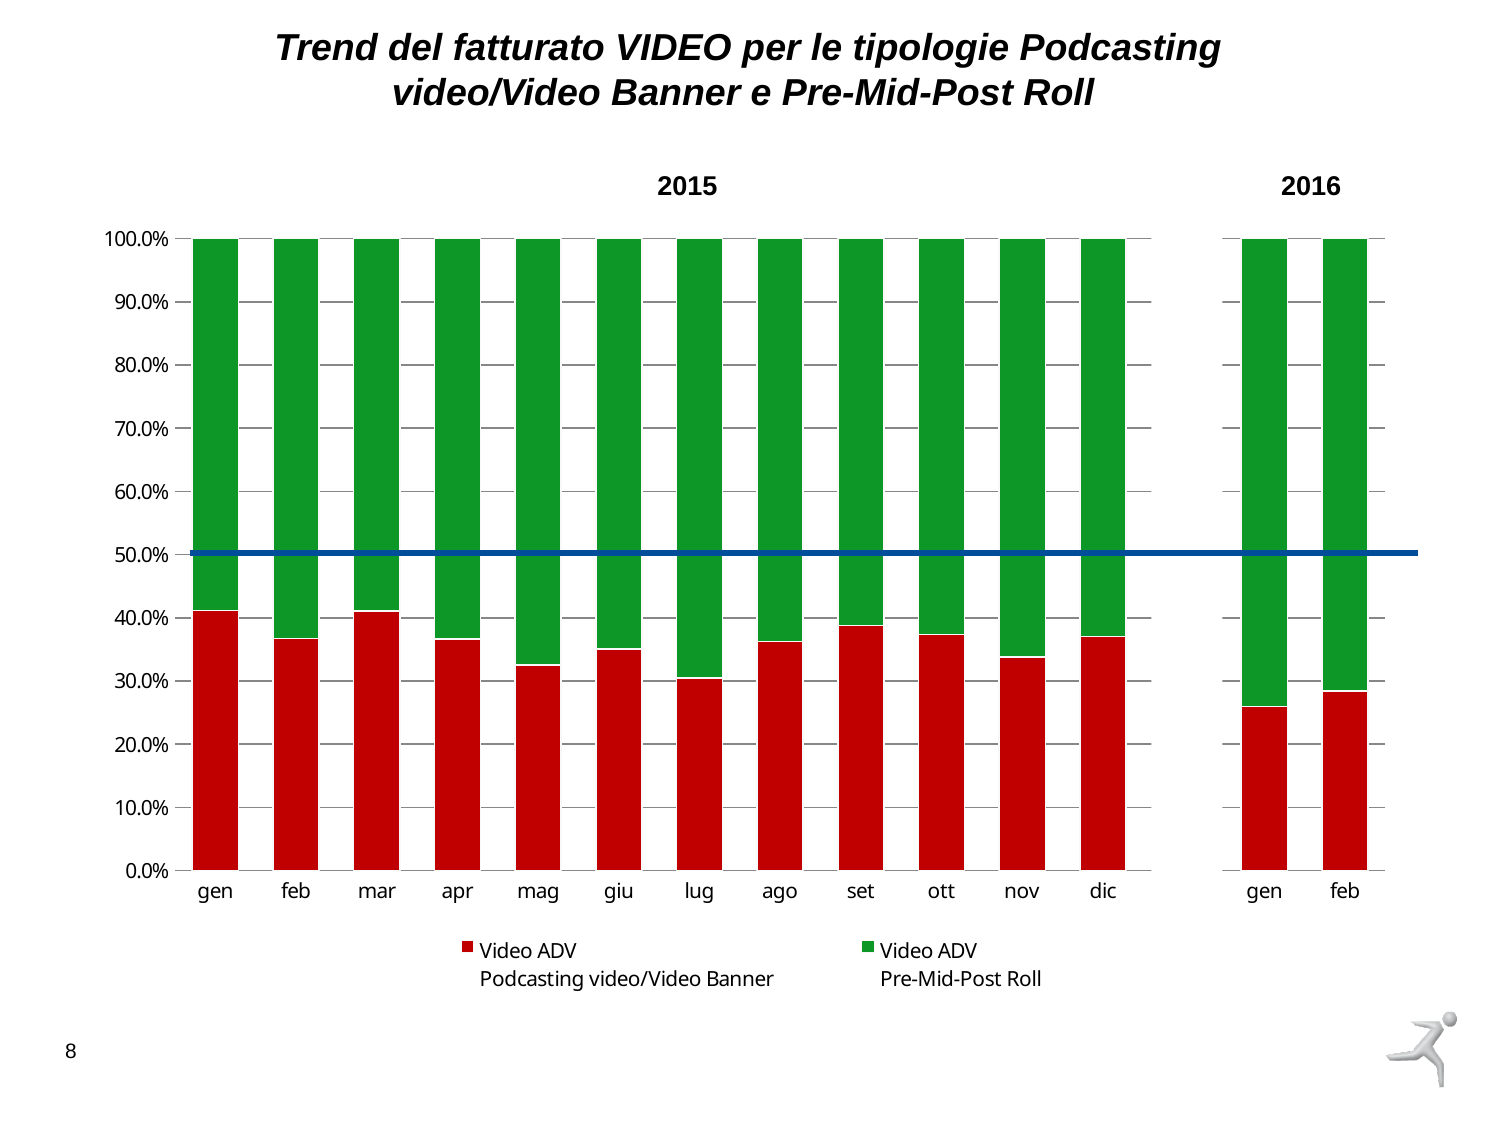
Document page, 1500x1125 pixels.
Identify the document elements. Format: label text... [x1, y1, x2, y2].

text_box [76, 160, 1419, 1000]
text_box Trend del fatturato VIDEO per le tipologie Podcasting video/Video Banner e Pre-Mid-Post Roll [194, 15, 1303, 121]
picture [1366, 990, 1476, 1109]
